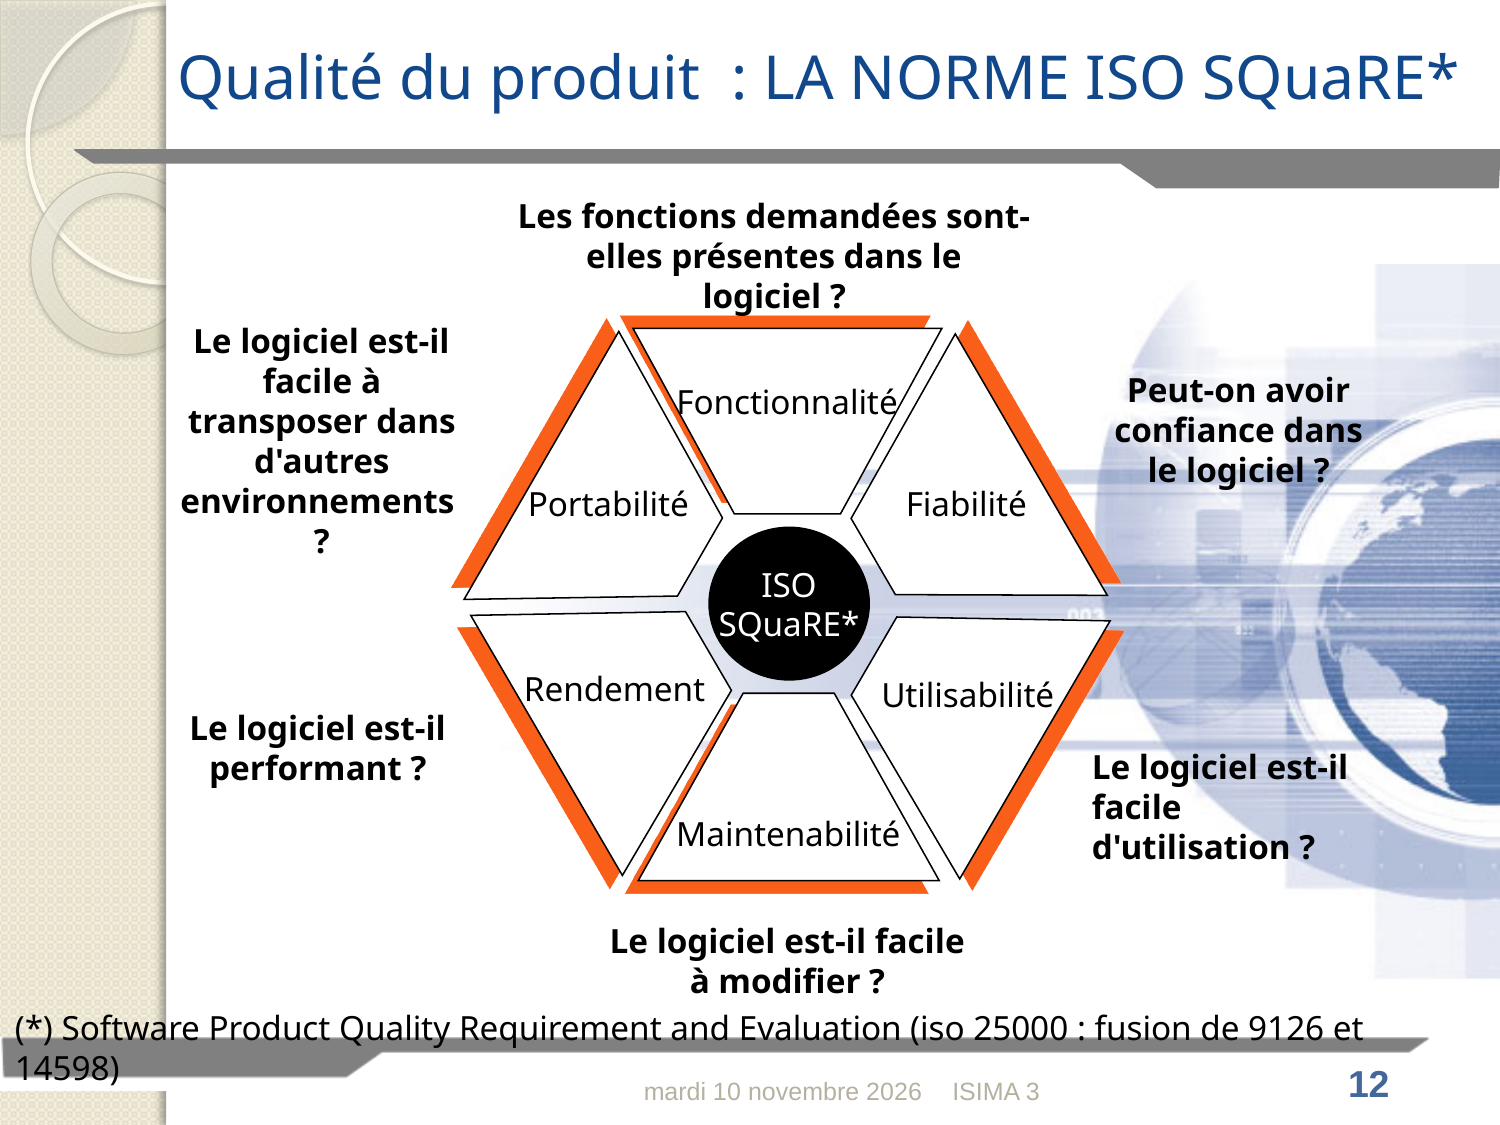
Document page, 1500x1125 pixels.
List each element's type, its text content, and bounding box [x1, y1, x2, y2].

text_box Le logiciel est-il facile d'utilisation ? [1077, 738, 1425, 874]
text_box [851, 669, 866, 721]
picture [318, 264, 603, 533]
picture [318, 264, 1500, 1025]
text_box Le logiciel est-il performant ? [162, 699, 474, 796]
text_box Les fonctions demandées sont-elles présentes dans le logiciel ? [500, 187, 1049, 323]
text_box [868, 617, 1111, 690]
text_box [851, 333, 1108, 596]
text_box [867, 722, 1052, 879]
text_box Peut-on avoir confiance dans le logiciel ? [1092, 361, 1385, 497]
text_box (*) Software Product Quality Requirement and Evaluation (iso 25000 : fusion de 9126 et 14598) [0, 999, 1450, 1096]
text_box Le logiciel est-il facile à transposer dans d'autres environnements ? [162, 312, 482, 568]
text_box Fiabilité [891, 475, 1042, 531]
text_box [638, 839, 940, 881]
text_box [680, 693, 897, 805]
text_box [464, 484, 723, 600]
text_box Maintenabilité [661, 805, 916, 861]
text_box Fonctionnalité [633, 328, 942, 514]
text_box Utilisabilité [866, 666, 1070, 722]
text_box [529, 716, 717, 876]
text_box Rendement [509, 660, 721, 716]
text_box Le logiciel est-il facile à modifier ? [587, 912, 988, 999]
text_box ISO SQuaRE* [709, 527, 870, 680]
text_box Portabilité [513, 475, 704, 531]
title Qualité du produit : LA NORME ISO SQuaRE* [162, 0, 1500, 150]
footer ISIMA 3 [938, 1096, 1413, 1113]
text_box [535, 331, 699, 475]
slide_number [587, 1034, 938, 1113]
text_box [470, 611, 714, 681]
text_box [721, 672, 732, 709]
